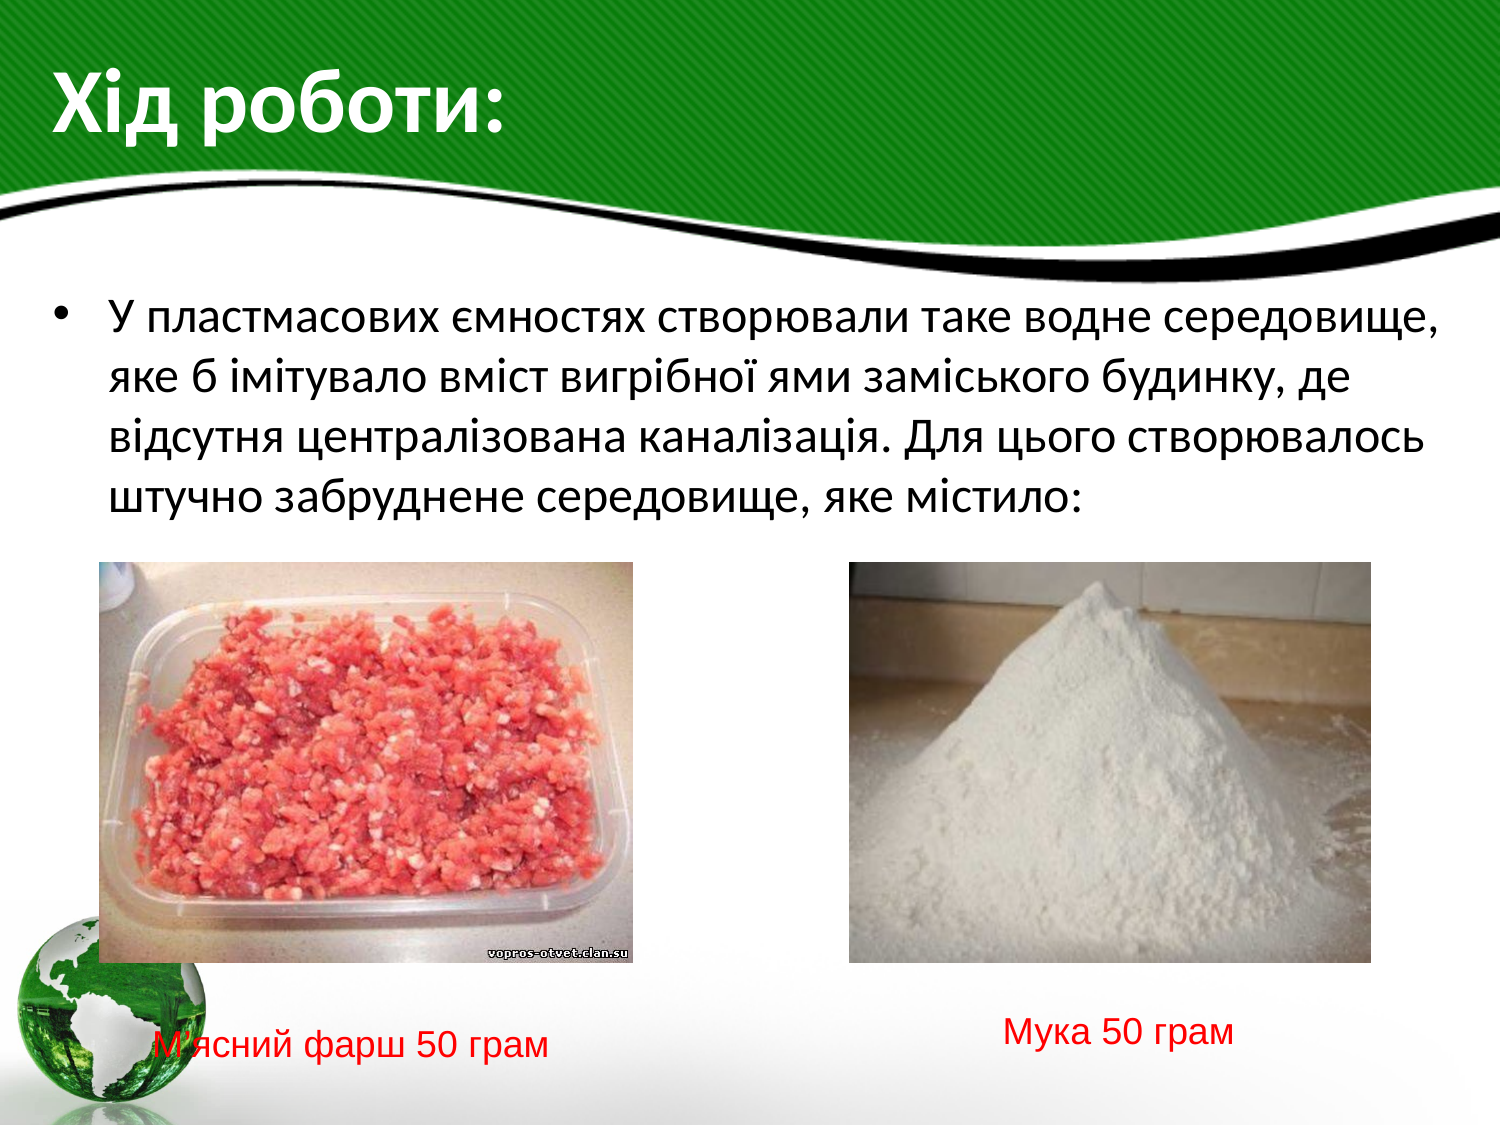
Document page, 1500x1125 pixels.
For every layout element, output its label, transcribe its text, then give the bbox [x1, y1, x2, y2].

text_box М’ясний фарш 50 грам [137, 1012, 575, 1073]
title Хід роботи: [37, 8, 1463, 183]
text_box Мука 50 грам [862, 999, 1375, 1060]
list У пластмасових ємностях створювали таке водне середовище, яке б імітувало вміст вигрібної ями заміського будинку, де відсутня централізована каналізація. Для цього створювалось штучно забруднене середовище, яке містило: [37, 274, 1463, 538]
picture [0, 0, 1500, 1125]
